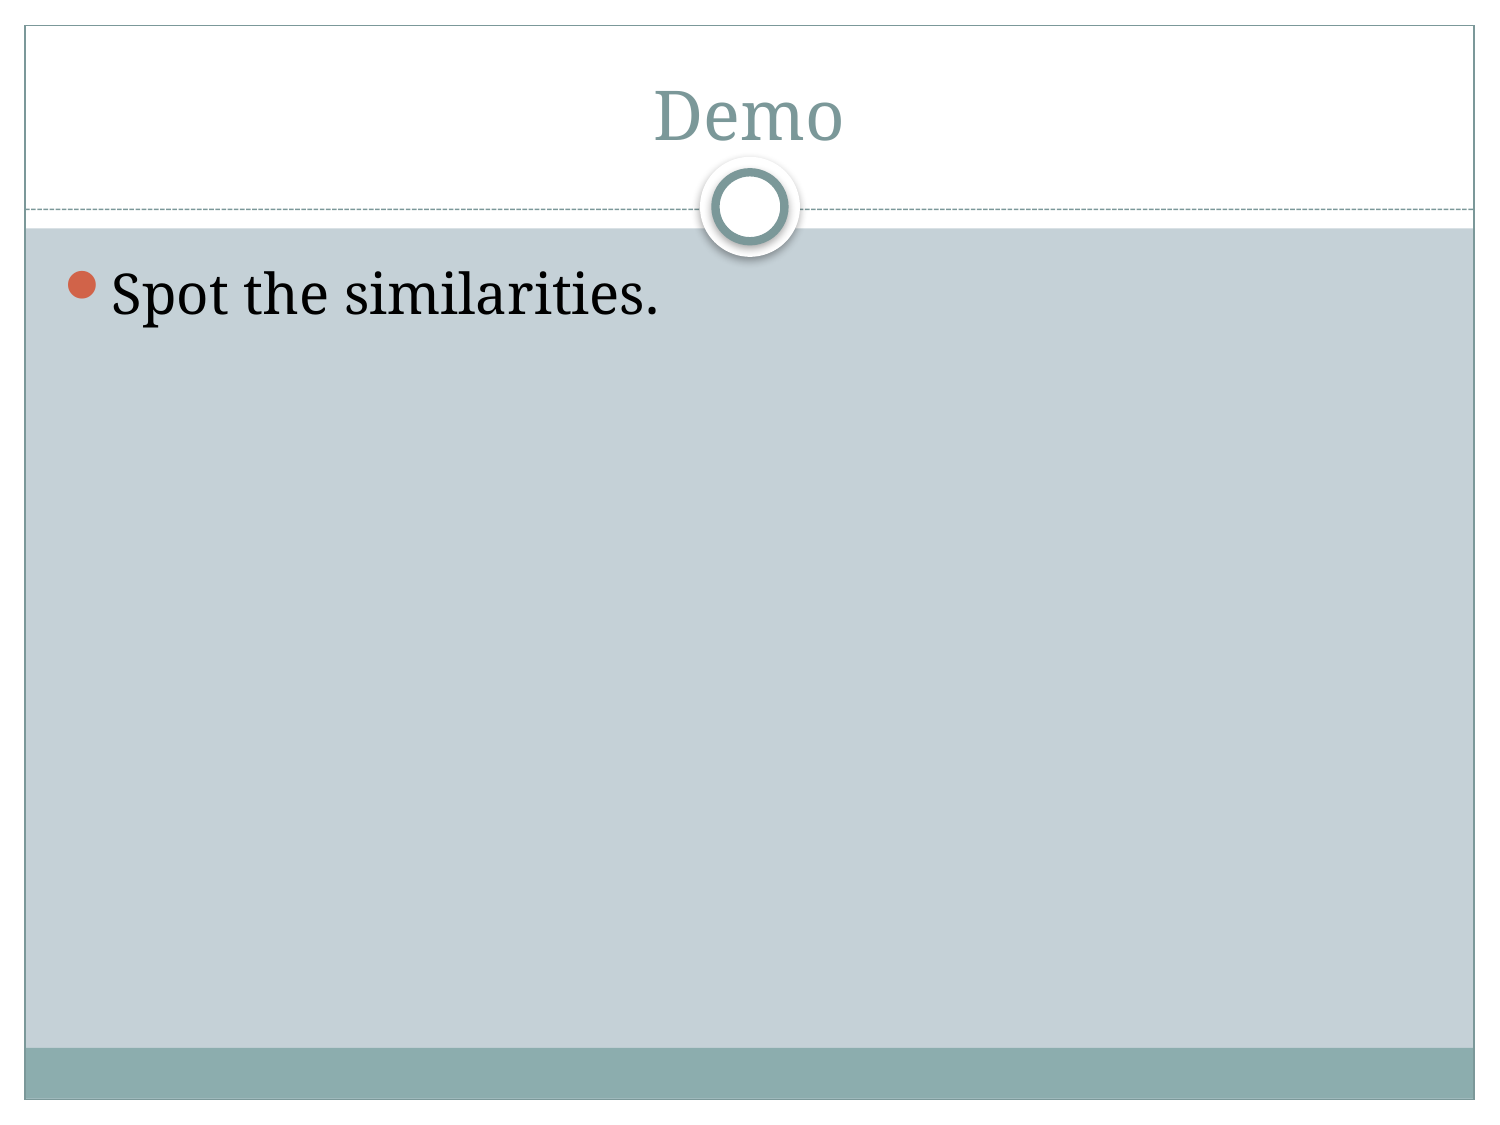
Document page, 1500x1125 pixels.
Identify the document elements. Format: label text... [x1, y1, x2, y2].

list Spot the similarities. [49, 250, 1445, 1001]
title Demo [49, 37, 1450, 162]
